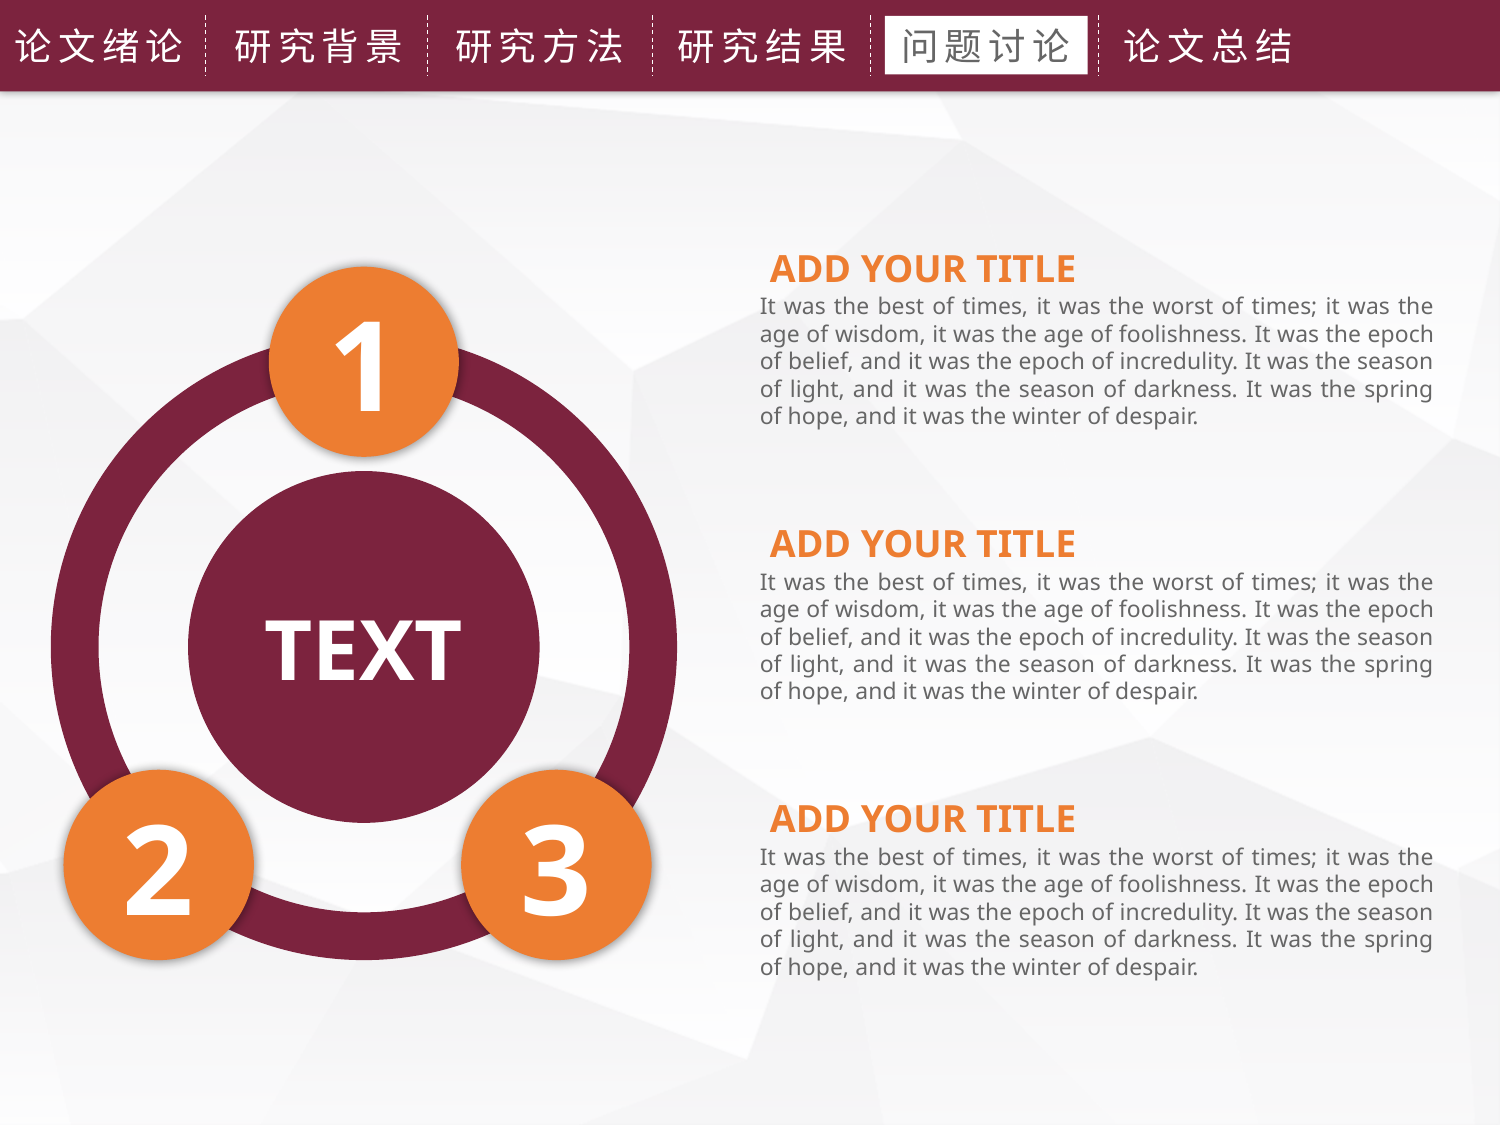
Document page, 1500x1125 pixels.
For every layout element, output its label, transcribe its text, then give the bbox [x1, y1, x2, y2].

text_box 研究背景 [214, 15, 423, 76]
text_box [463, 350, 679, 799]
text_box 问题讨论 [886, 15, 1098, 76]
text_box [49, 349, 268, 793]
text_box It was the best of times, it was the worst of times; it was the age of wisdom, it was the age of foolishness. It was the epoch of belief, and it was the epoch of incredulity. It was the season of light, and it was the season of darkness. It was the spring of hope, and it was the winter of despair. [744, 559, 1450, 712]
text_box 3 [460, 768, 653, 962]
text_box ADD YOUR TITLE [745, 787, 1102, 848]
text_box [0, 0, 1500, 92]
text_box ADD YOUR TITLE [745, 237, 1102, 298]
text_box 2 [62, 768, 255, 962]
picture [0, 92, 1500, 1125]
text_box 研究结果 [871, 15, 876, 76]
text_box TEXT [186, 469, 541, 824]
text_box 研究方法 [440, 15, 652, 76]
text_box ADD YOUR TITLE [745, 512, 1102, 573]
text_box It was the best of times, it was the worst of times; it was the age of wisdom, it was the age of foolishness. It was the epoch of belief, and it was the epoch of incredulity. It was the season of light, and it was the season of darkness. It was the spring of hope, and it was the winter of despair. [744, 835, 1450, 988]
text_box 1 [267, 265, 460, 458]
text_box 论文绪论 [0, 15, 211, 76]
text_box 研究结果 [663, 15, 870, 76]
text_box 论文总结 [1109, 15, 1322, 76]
text_box It was the best of times, it was the worst of times; it was the age of wisdom, it was the age of foolishness. It was the epoch of belief, and it was the epoch of incredulity. It was the season of light, and it was the season of darkness. It was the spring of hope, and it was the winter of despair. [744, 284, 1450, 437]
text_box [239, 890, 482, 962]
